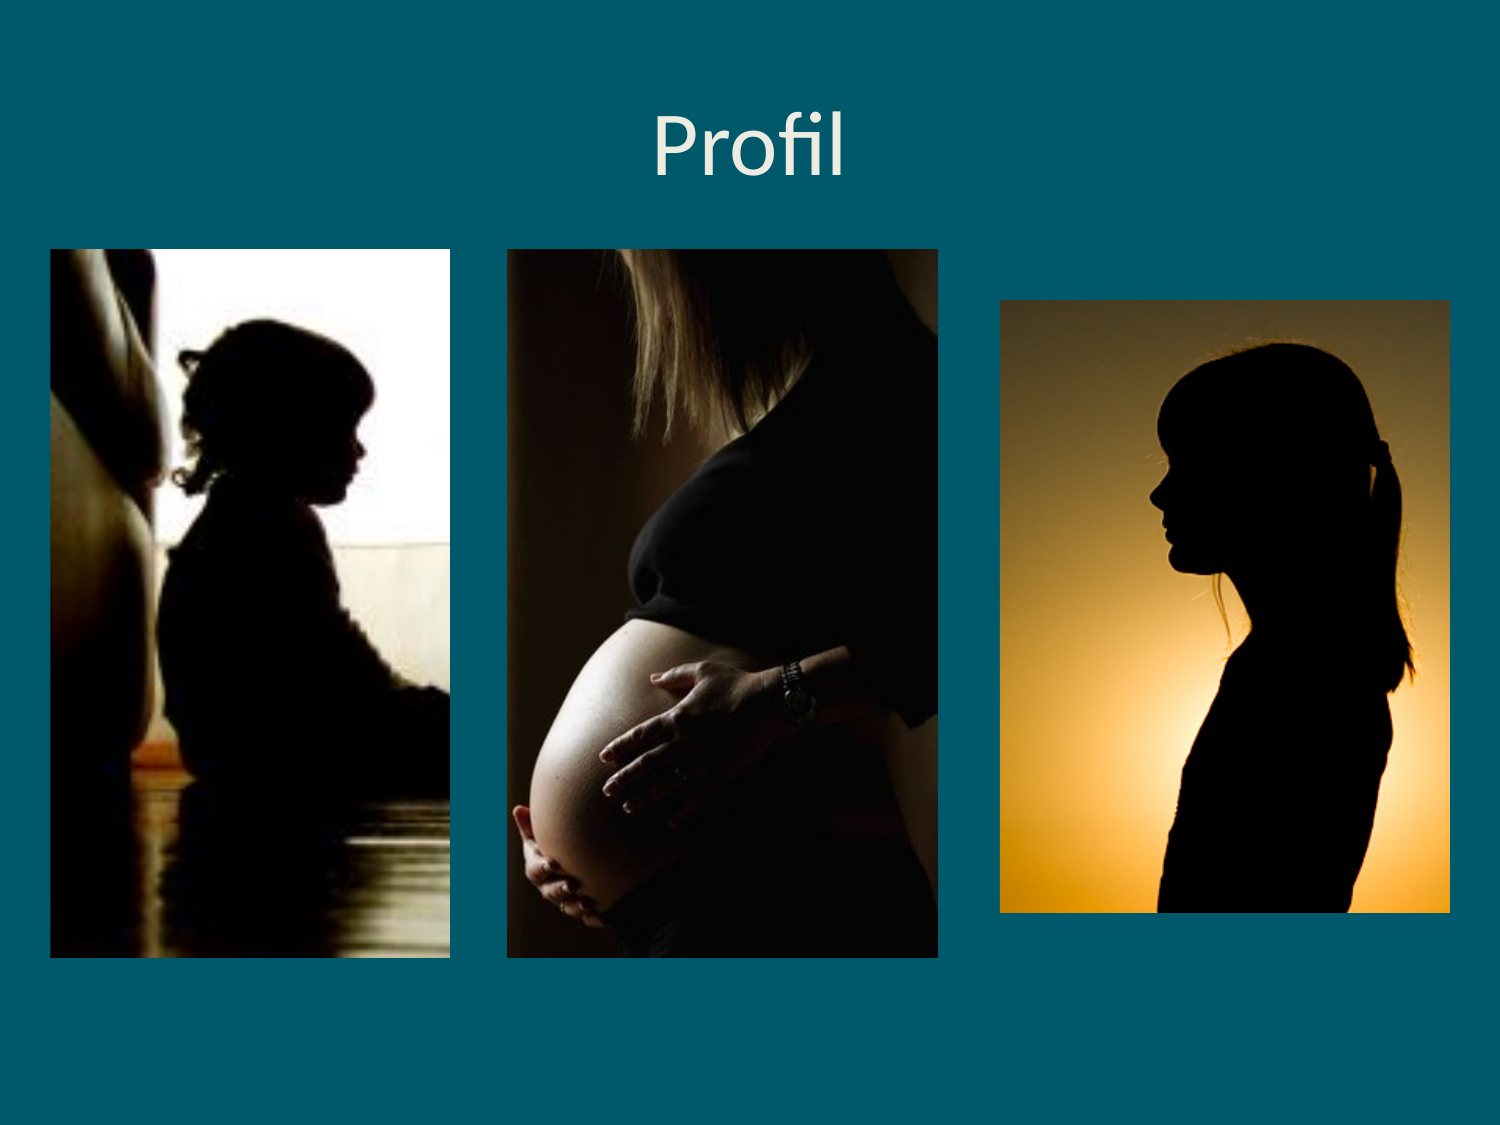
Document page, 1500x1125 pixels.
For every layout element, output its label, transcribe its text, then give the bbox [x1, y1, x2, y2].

picture [999, 299, 1451, 913]
picture [50, 249, 451, 958]
title Profil [75, 45, 1425, 233]
picture [507, 249, 938, 958]
